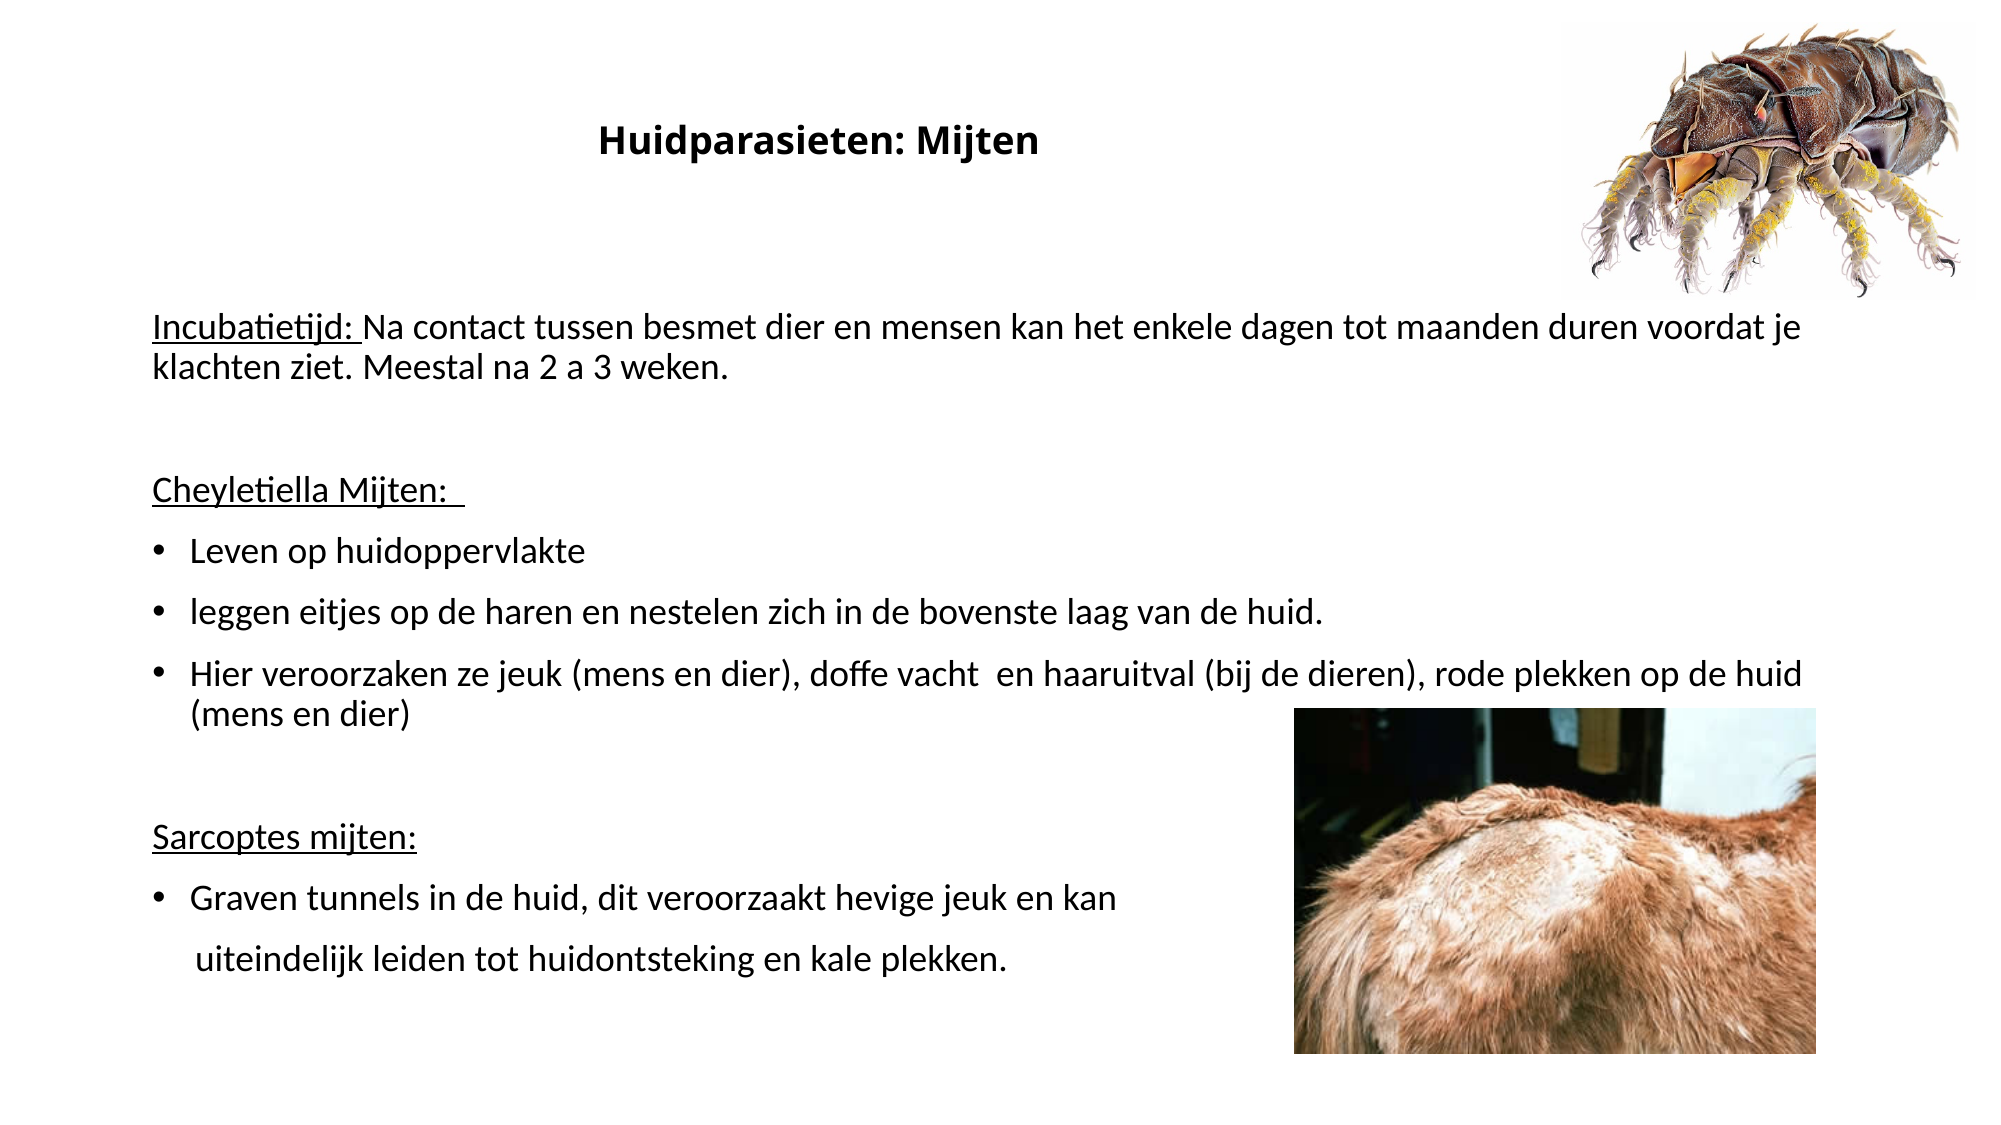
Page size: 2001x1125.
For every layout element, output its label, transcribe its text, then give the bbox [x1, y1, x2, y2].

title Huidparasieten: Mijten [582, 70, 1438, 260]
list Incubatietijd: Na contact tussen besmet dier en mensen kan het enkele dagen tot maanden duren voordat je klachten ziet. Meestal na 2 a 3 weken. Cheyletiella Mijten: Leven op huidoppervlakte leggen eitjes op de haren en nestelen zich in de bovenste laag van de huid. Hier veroorzaken ze jeuk (mens en dier), doffe vacht en haaruitval (bij de dieren), rode plekken op de huid (mens en dier) Sarcoptes mijten: Graven tunnels in de huid, dit veroorzaakt hevige jeuk en kan uiteindelijk leiden tot huidontsteking en kale plekken. [137, 299, 1863, 1014]
picture [1294, 708, 1816, 1054]
picture [1561, 22, 1976, 300]
